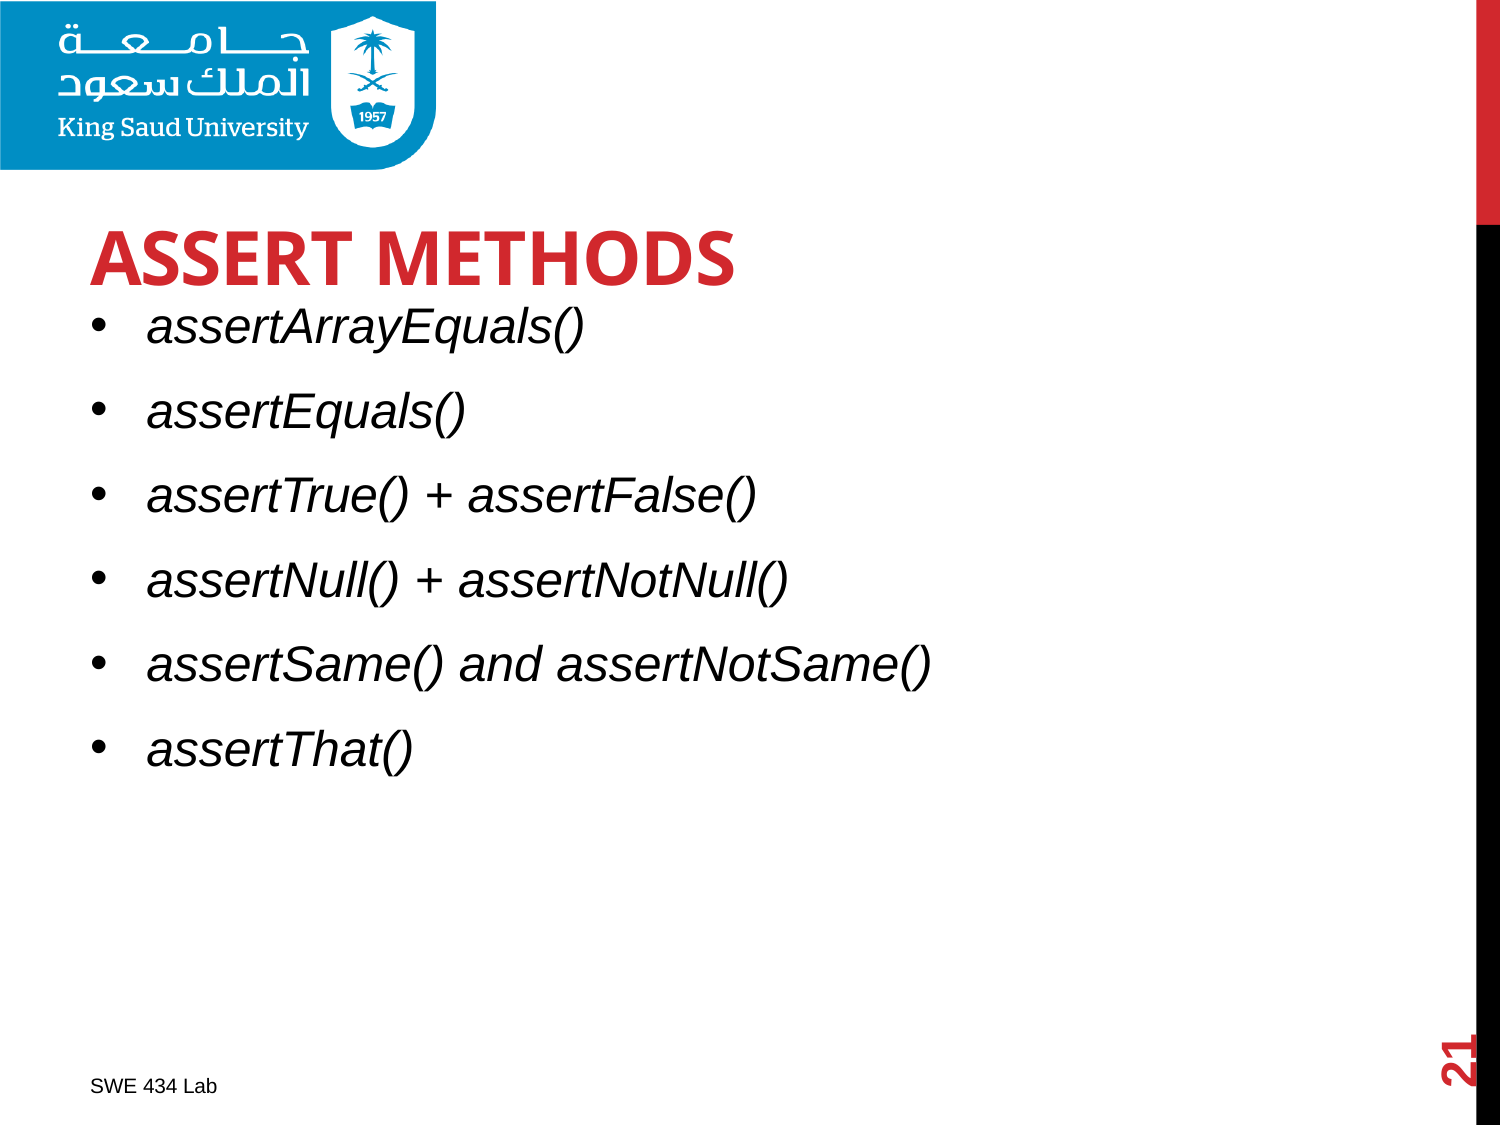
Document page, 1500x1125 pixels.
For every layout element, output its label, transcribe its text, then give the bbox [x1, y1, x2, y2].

text_box [0, 0, 438, 175]
text_box 21 [1433, 1030, 1489, 1091]
title ASSERT METHODS [87, 210, 851, 293]
list assertArrayEquals() assertEquals() assertTrue() + assertFalse() assertNull() + assertNotNull() assertSame() and assertNotSame() assertThat() [87, 293, 938, 932]
footer SWE 434 Lab [87, 1074, 220, 1125]
